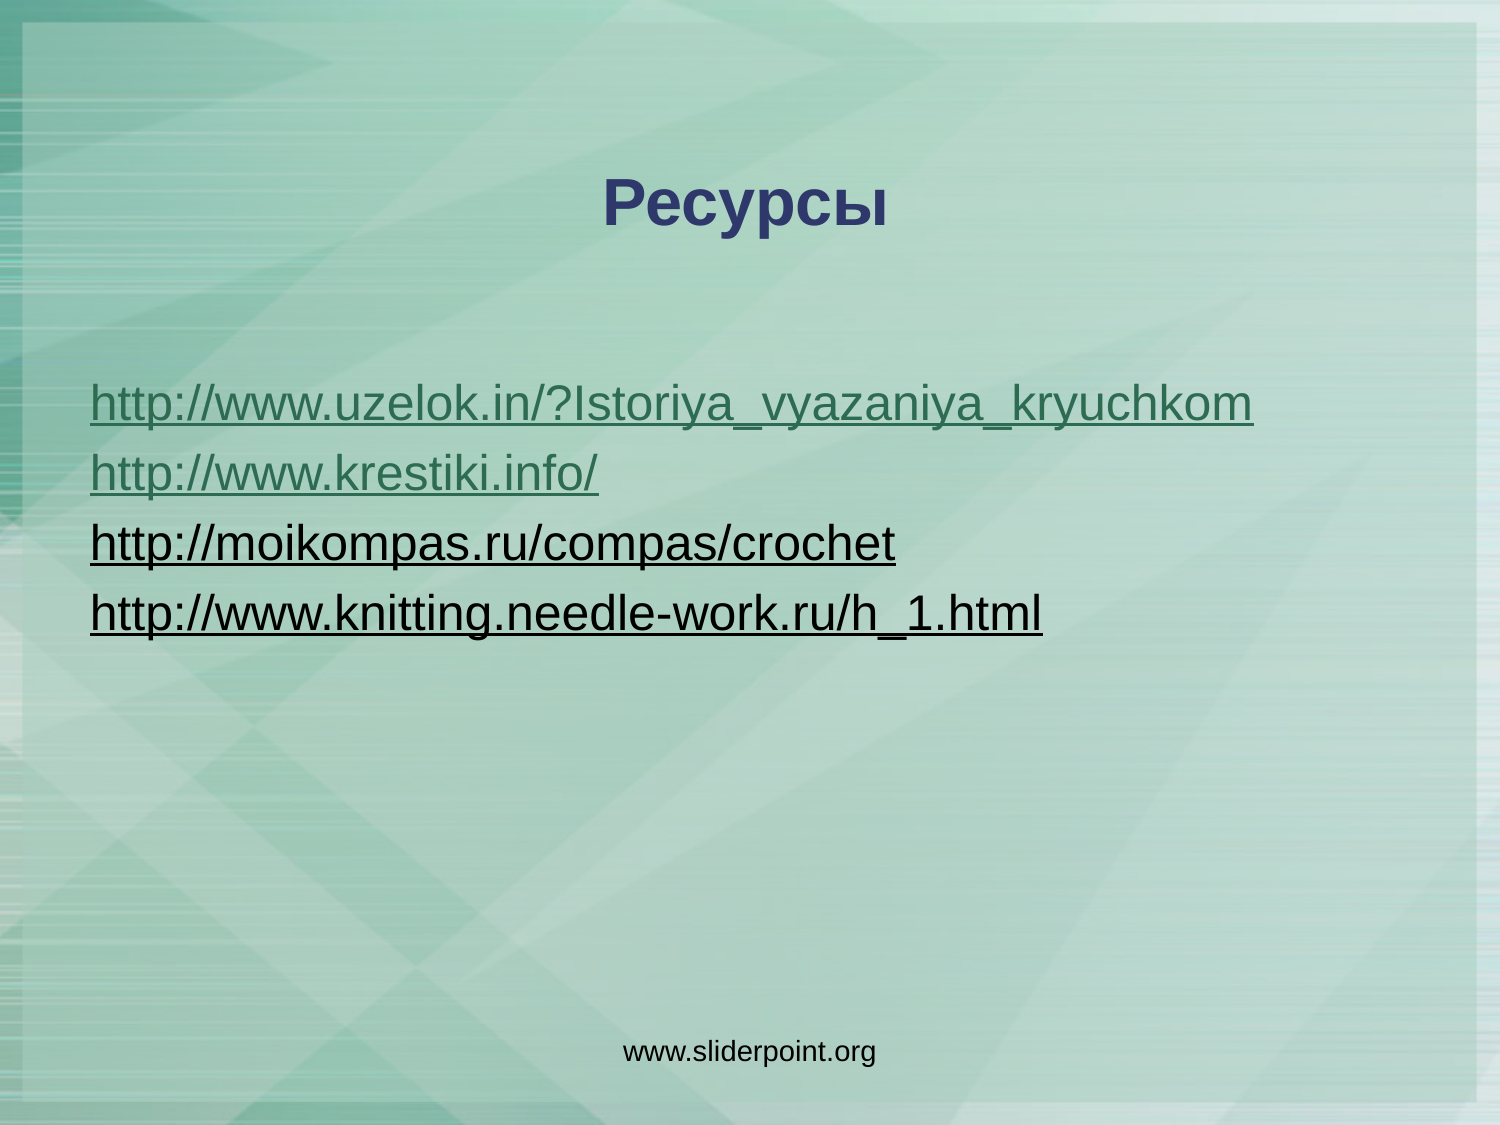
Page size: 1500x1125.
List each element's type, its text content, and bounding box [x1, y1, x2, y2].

footer www.sliderpoint.org [512, 1024, 988, 1103]
subtitle http://www.uzelok.in/?Istoriya_vyazaniya_kryuchkom http://www.krestiki.info/ http://moikompas.ru/compas/crochet http://www.knitting.needle-work.ru/h_1.html [74, 292, 1395, 926]
picture [0, 0, 1500, 1125]
title Ресурсы [74, 70, 1419, 247]
